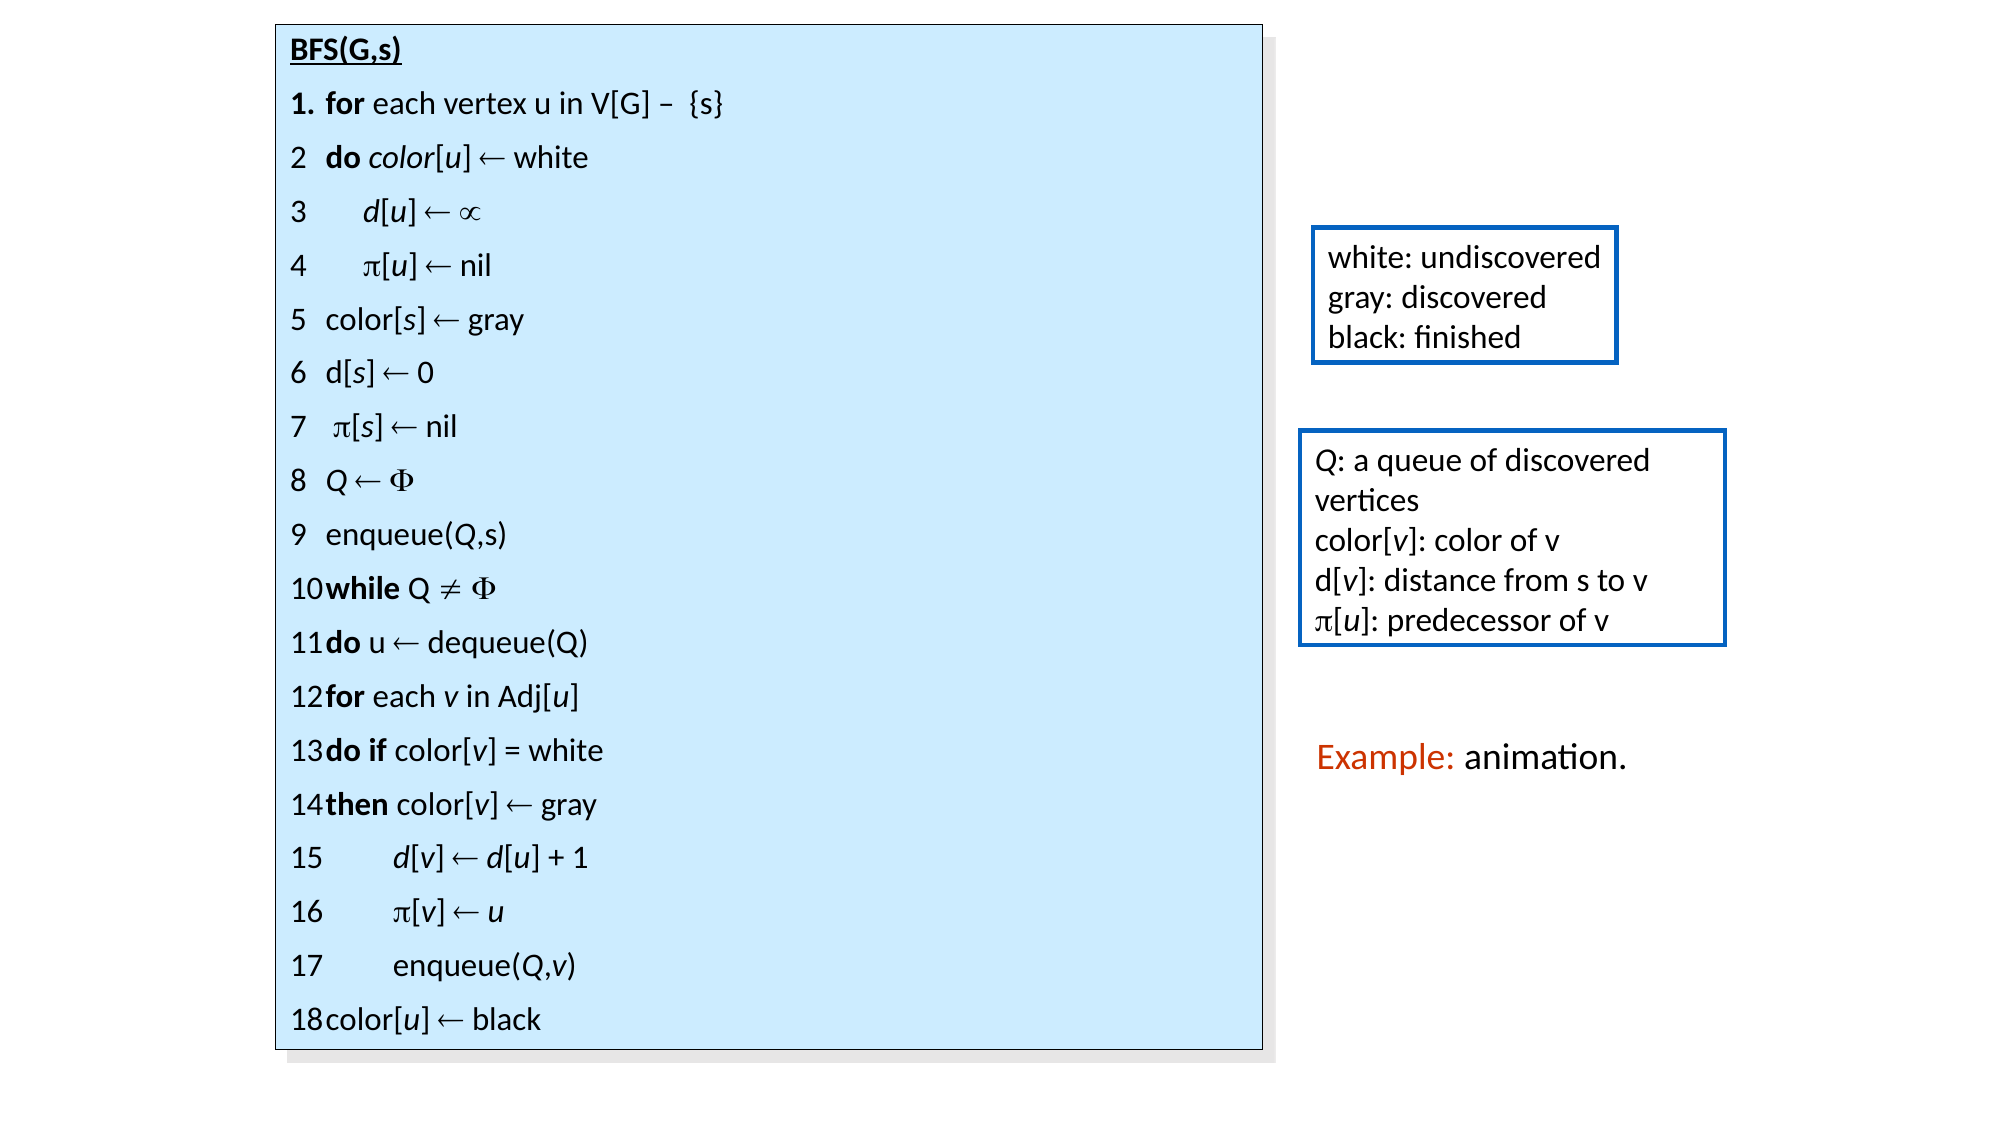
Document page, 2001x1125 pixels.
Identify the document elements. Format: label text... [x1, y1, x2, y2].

list BFS(G,s) 1. for each vertex u in V[G] – {s} 2 do color[u]  white 3 d[u]   4 [u]  nil 5 color[s]  gray 6 d[s]  0 7 [s]  nil 8 Q   9 enqueue(Q,s) 10 while Q   11 do u  dequeue(Q) 12 for each v in Adj[u] 13 do if color[v] = white 14 then color[v]  gray 15 d[v]  d[u] + 1 16 [v]  u 17 enqueue(Q,v) 18 color[u]  black [275, 24, 1263, 1050]
text_box white: undiscovered gray: discovered black: finished [1313, 227, 1617, 363]
text_box Q: a queue of discovered vertices color[v]: color of v d[v]: distance from s to v [u]: predecessor of v [1299, 430, 1725, 645]
text_box Example: animation. [1301, 724, 1643, 785]
